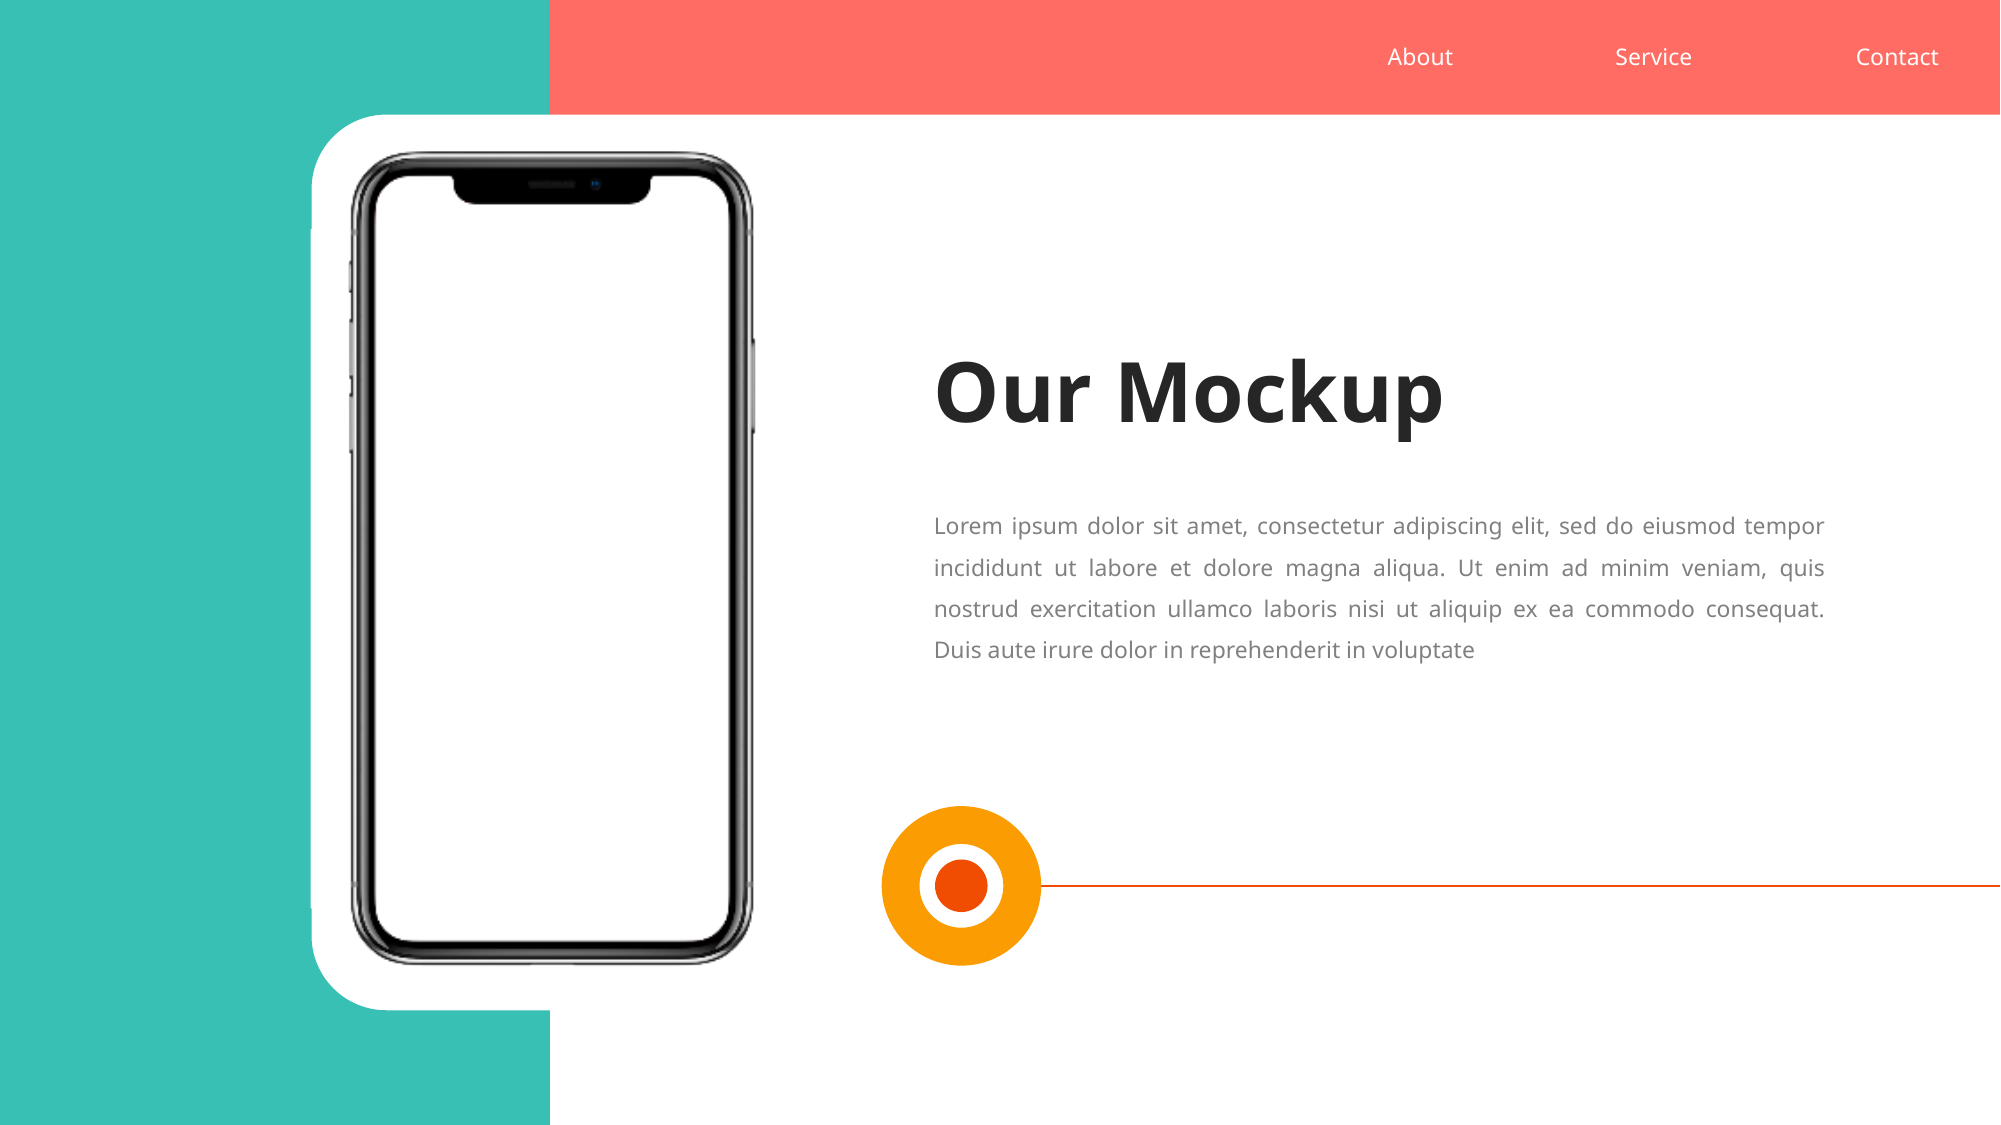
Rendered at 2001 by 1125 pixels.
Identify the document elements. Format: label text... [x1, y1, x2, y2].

text_box [0, 0, 552, 1125]
text_box [549, 0, 2000, 116]
text_box [933, 858, 989, 914]
text_box Contact [1841, 35, 1955, 78]
text_box [880, 805, 1043, 967]
text_box Service [1600, 35, 1708, 78]
text_box Our Mockup [918, 331, 1472, 447]
text_box Lorem ipsum dolor sit amet, consectetur adipiscing elit, sed do eiusmod tempor incididunt ut labore et dolore magna aliqua. Ut enim ad minim veniam, quis nostrud exercitation ullamco laboris nisi ut aliquip ex ea commodo consequat. Duis aute irure dolor in reprehenderit in voluptate [918, 491, 1841, 671]
text_box About [1372, 35, 1469, 78]
picture [348, 150, 757, 974]
